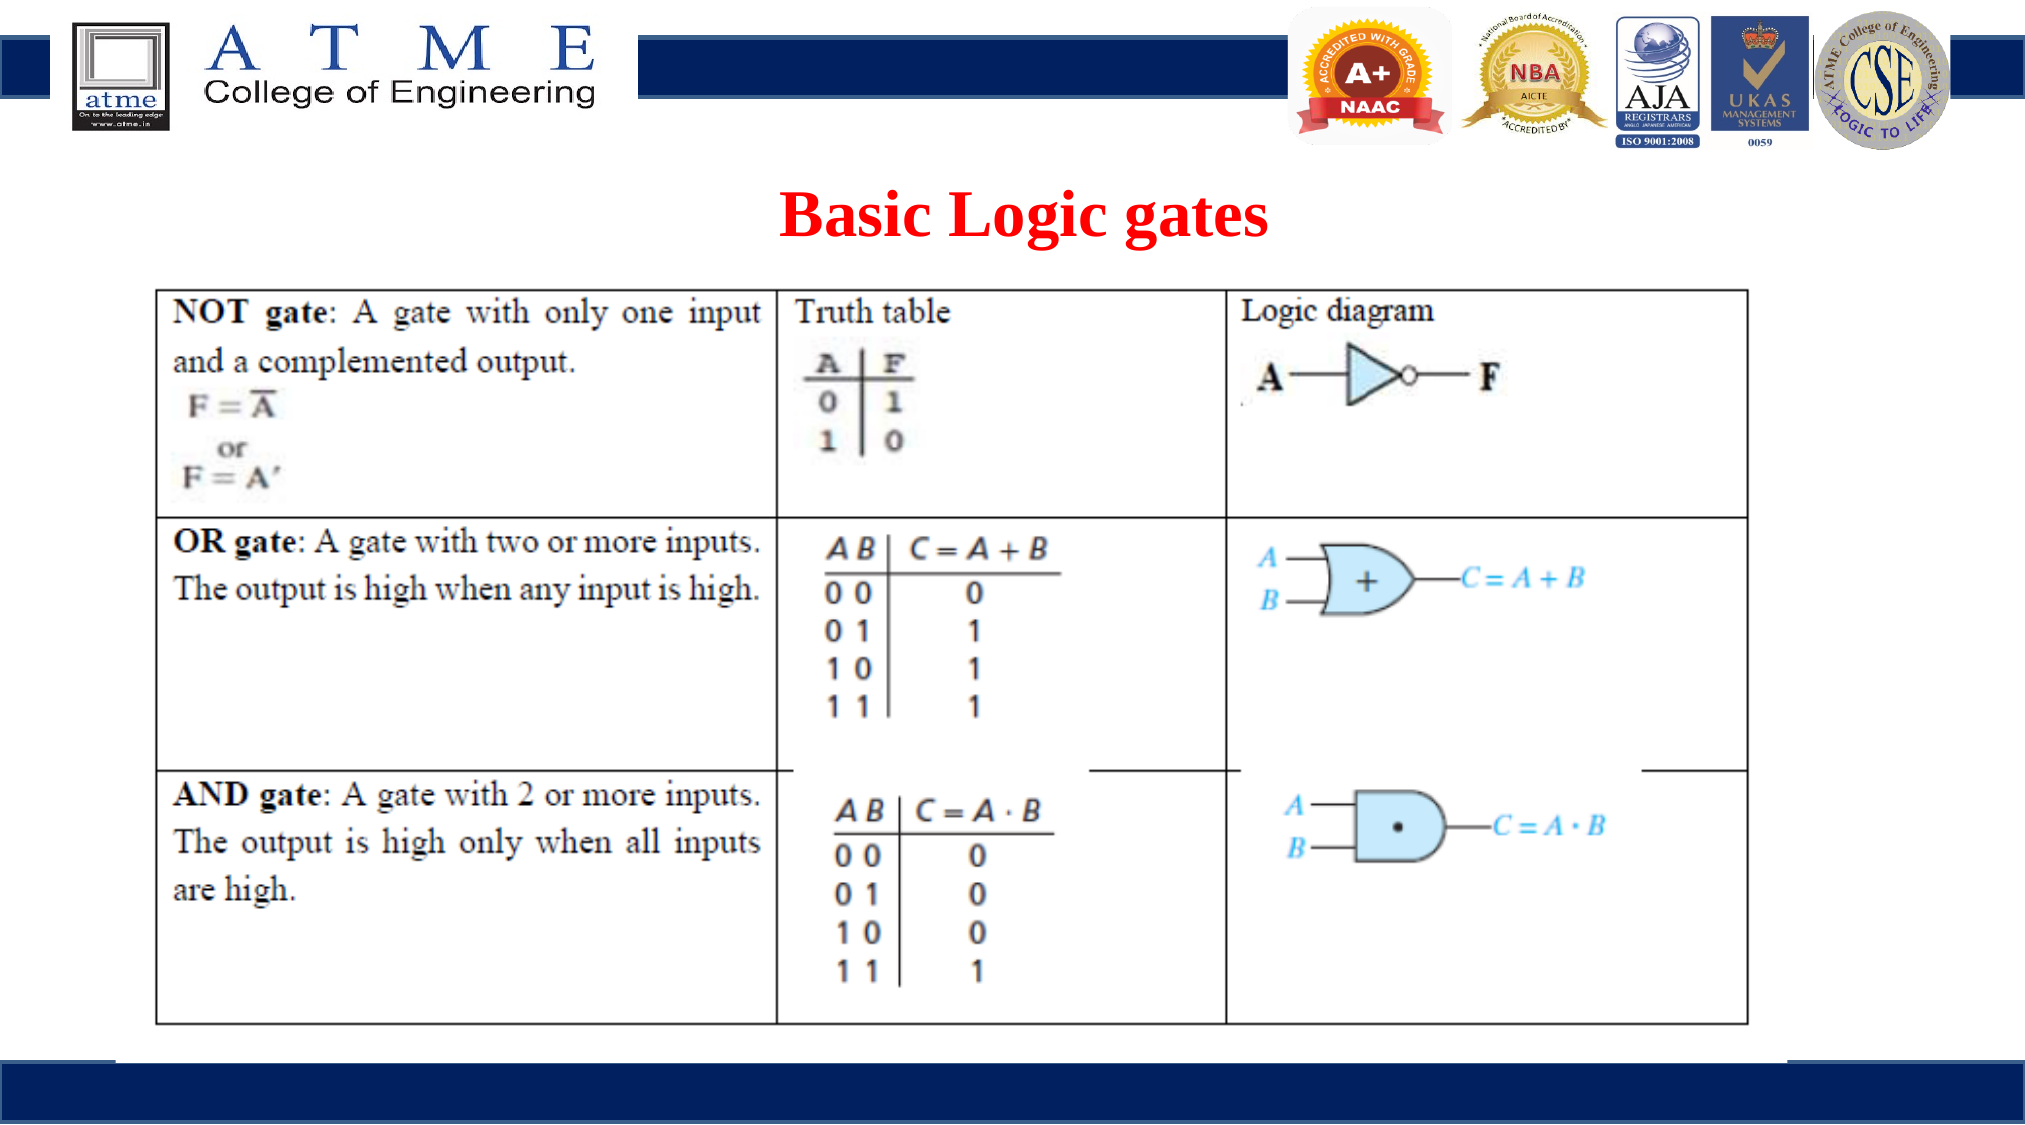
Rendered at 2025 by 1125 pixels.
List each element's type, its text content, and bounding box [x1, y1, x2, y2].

picture [50, 0, 638, 150]
picture [1287, 6, 1813, 150]
picture [1814, 9, 1951, 151]
text_box Basic Logic gates [62, 162, 1988, 488]
picture [115, 262, 1788, 1063]
